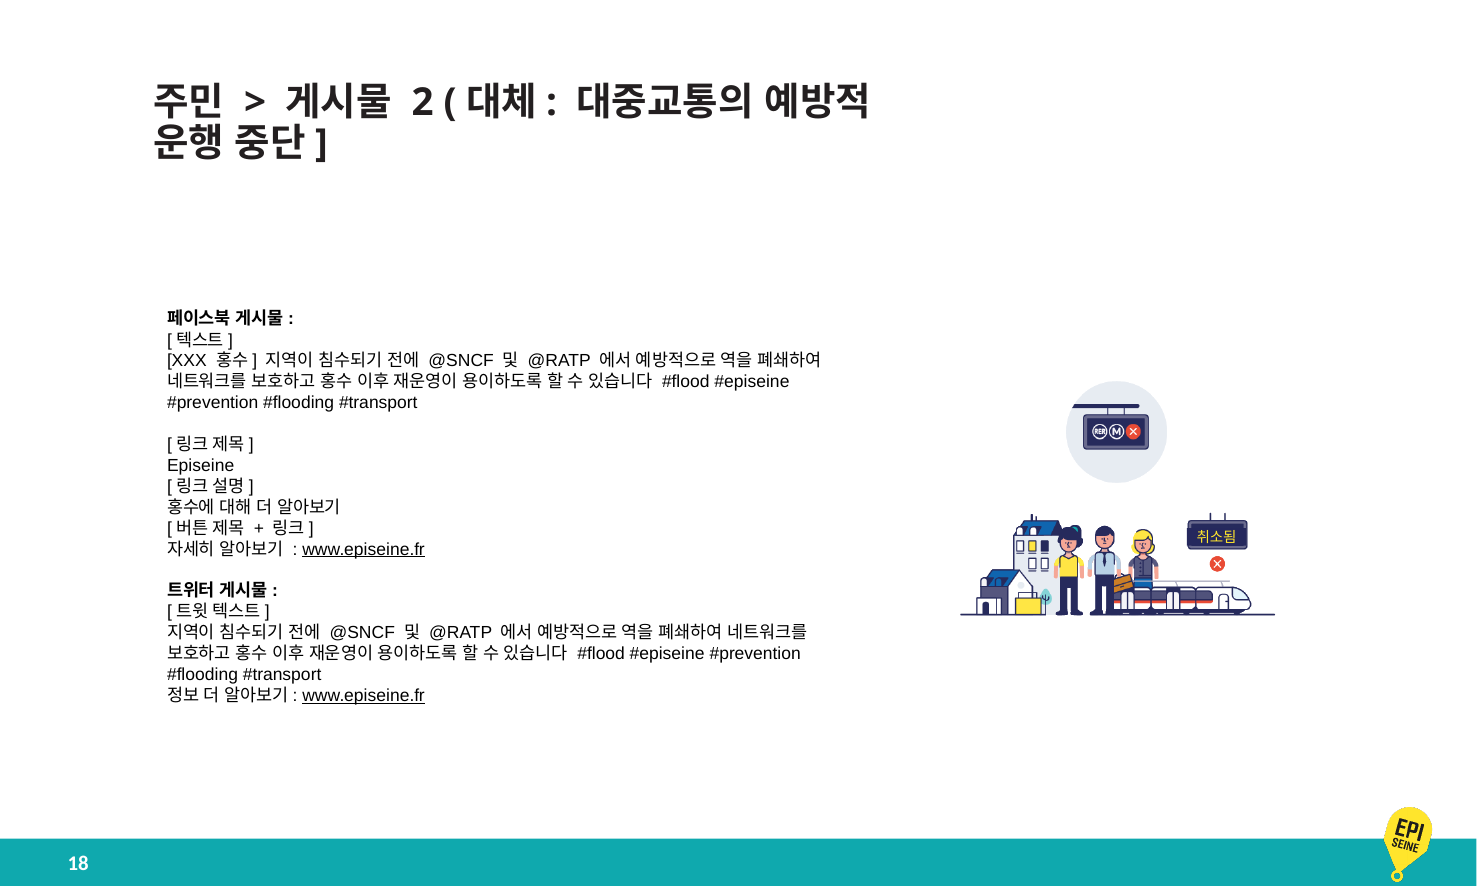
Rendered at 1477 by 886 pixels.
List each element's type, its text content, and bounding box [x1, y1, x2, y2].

picture [949, 353, 1276, 639]
title 주민 > 게시물 2 (대체: 대중교통의 예방적 운행 중단] [152, 72, 1307, 166]
picture [1381, 805, 1433, 883]
text_box 페이스북 게시물: [텍스트] [XXX 홍수] 지역이 침수되기 전에 @SNCF 및 @RATP 에서 예방적으로 역을 폐쇄하여 네트워크를 보호하고 홍수 이후 재운영이 용이하도록 할 수 있습니다 #flood #episeine #prevention #flooding #transport [링크 제목] Episeine [링크 설명] 홍수에 대해 더 알아보기 [버튼 제목 + 링크] 자세히 알아보기 : www.episeine.fr 트위터 게시물: [트윗 텍스트] 지역이 침수되기 전에 @SNCF 및 @RATP 에서 예방적으로 역을 폐쇄하여 네트워크를 보호하고 홍수 이후 재운영이 용이하도록 할 수 있습니다 #flood #episeine #prevention #flooding #transport 정보 더 알아보기: www.episeine.fr [162, 282, 828, 710]
